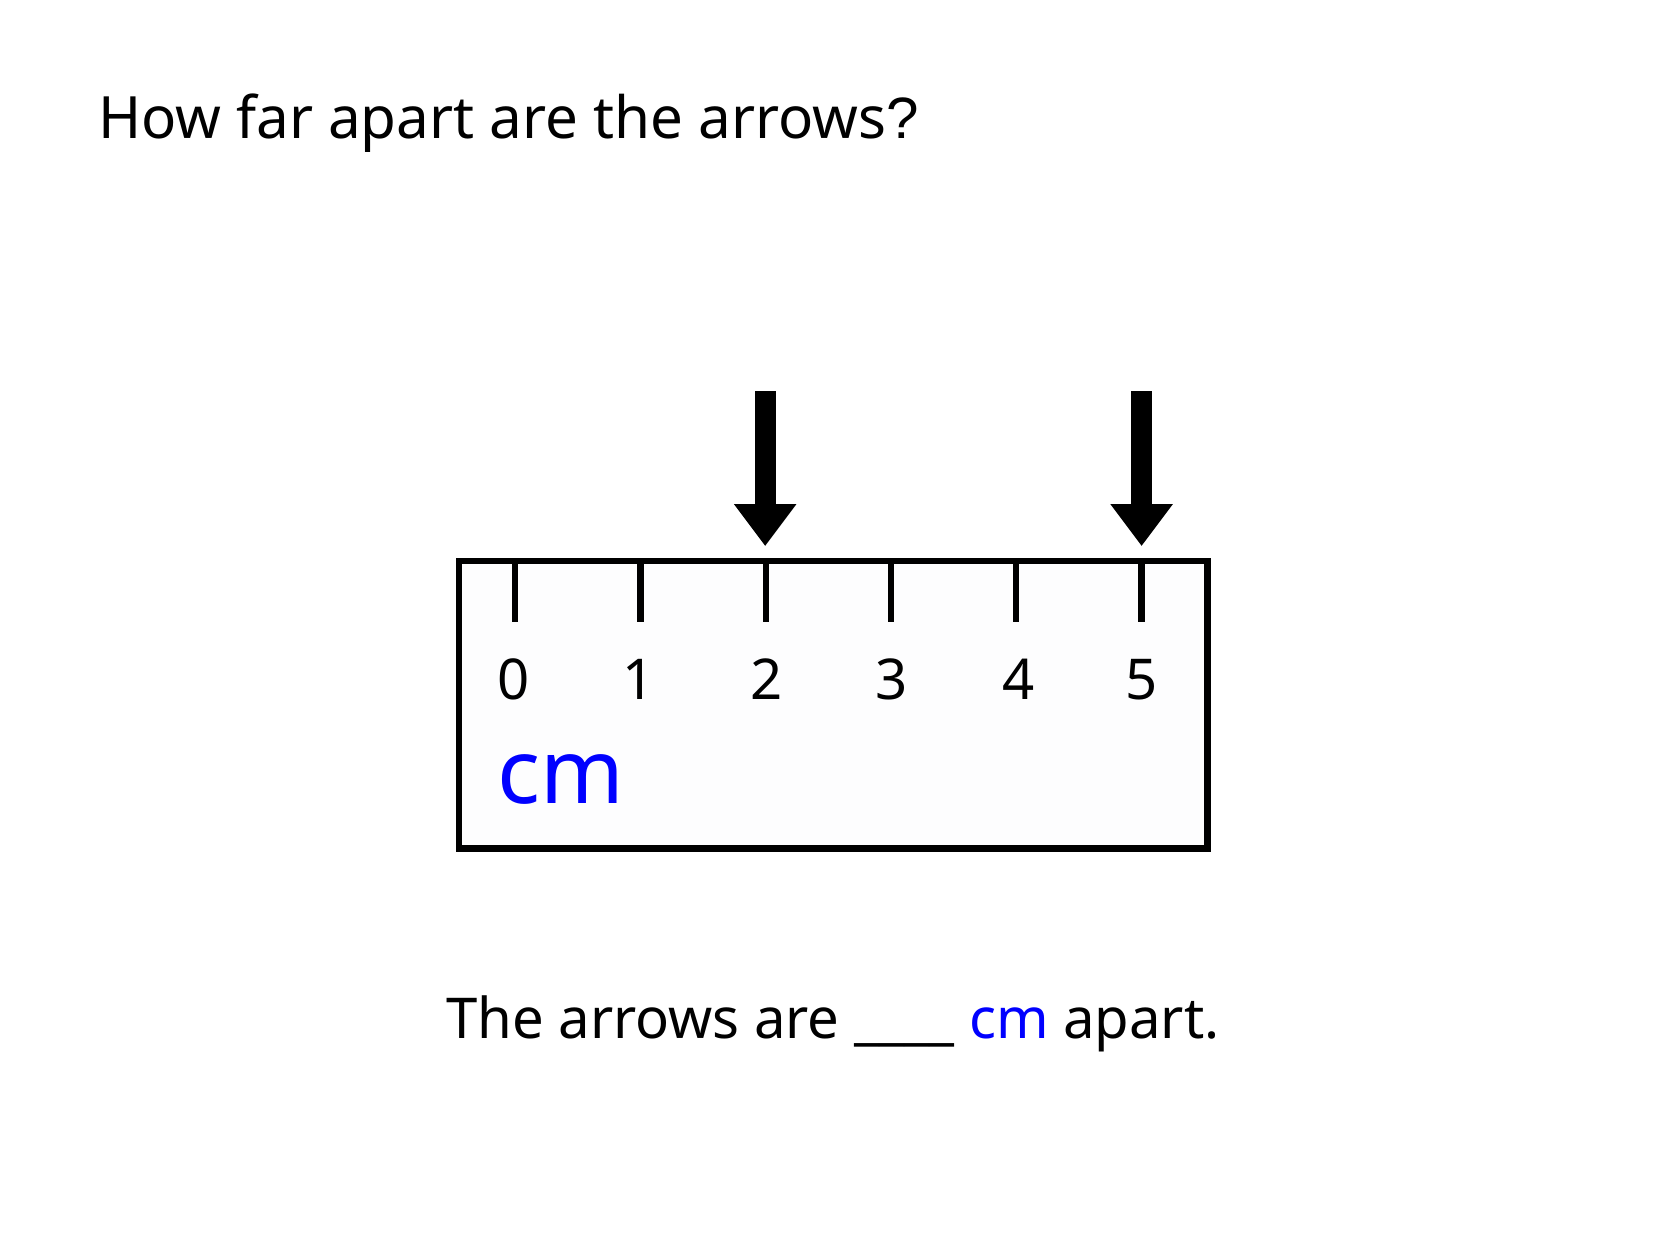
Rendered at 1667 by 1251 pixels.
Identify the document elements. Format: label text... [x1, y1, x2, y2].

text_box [458, 391, 1208, 849]
text_box The arrows are ____ cm apart. [394, 975, 1272, 1058]
text_box How far apart are the arrows? [83, 72, 981, 158]
